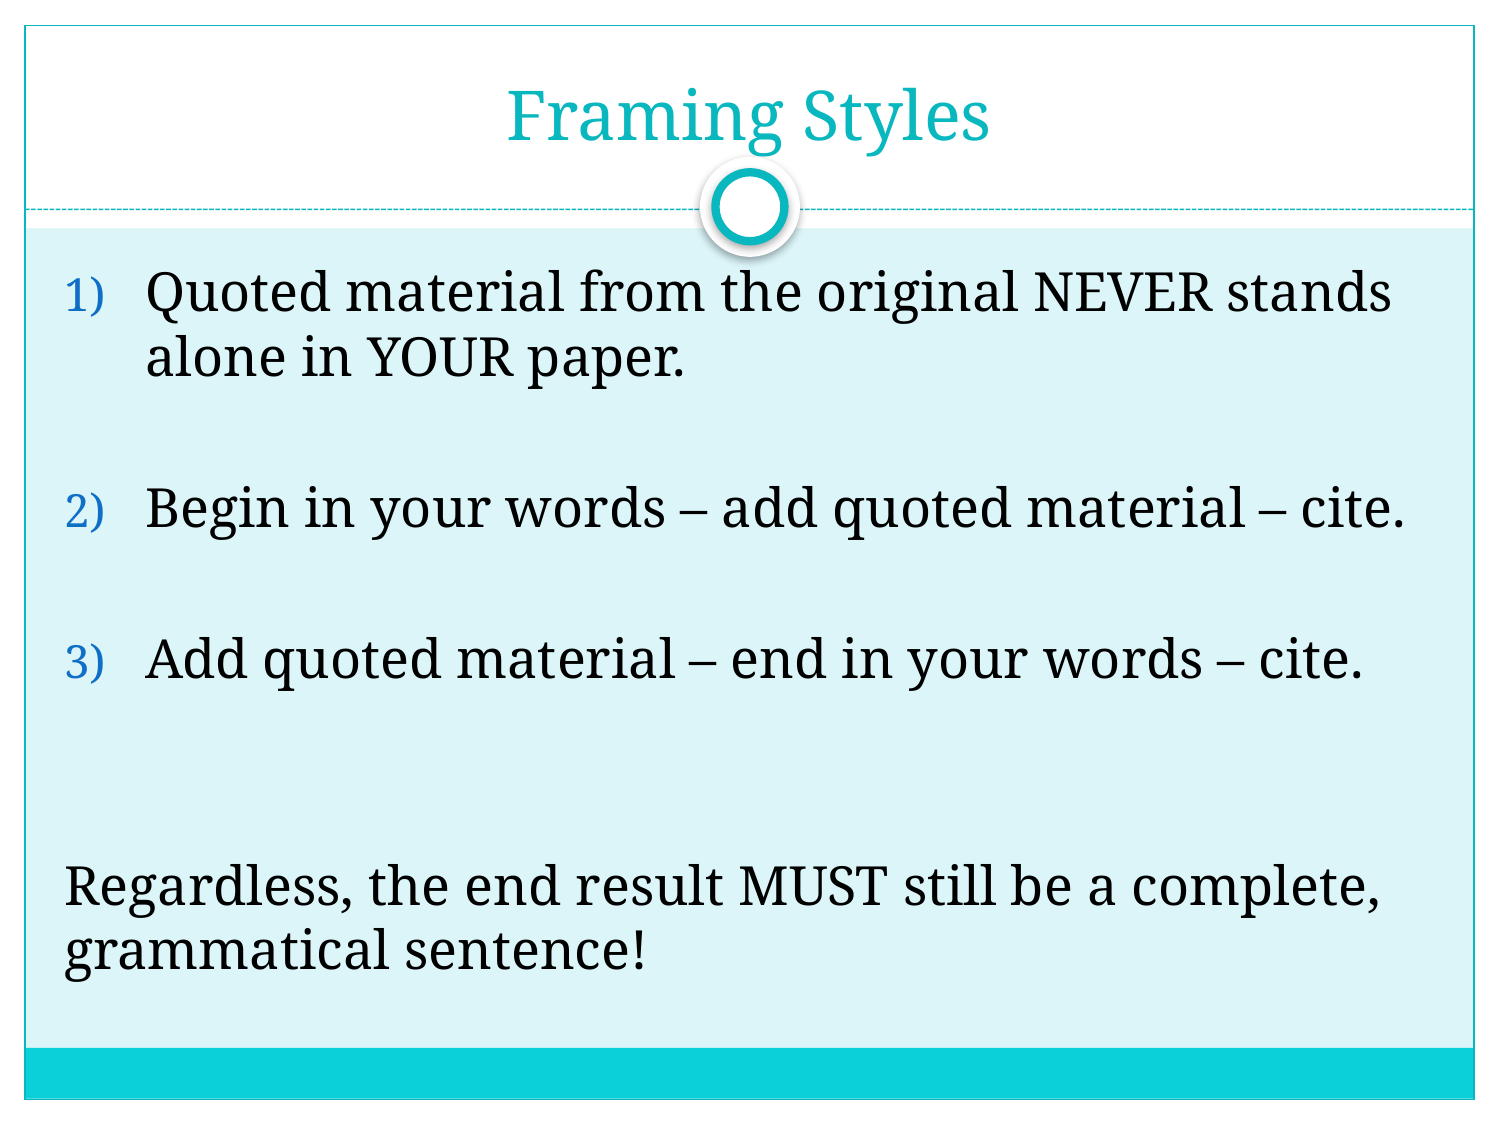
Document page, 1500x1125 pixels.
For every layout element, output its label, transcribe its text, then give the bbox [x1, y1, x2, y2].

title Framing Styles [49, 37, 1450, 162]
list Quoted material from the original NEVER stands alone in YOUR paper. Begin in your words – add quoted material – cite. Add quoted material – end in your words – cite. Regardless, the end result MUST still be a complete, grammatical sentence! [49, 250, 1445, 1001]
